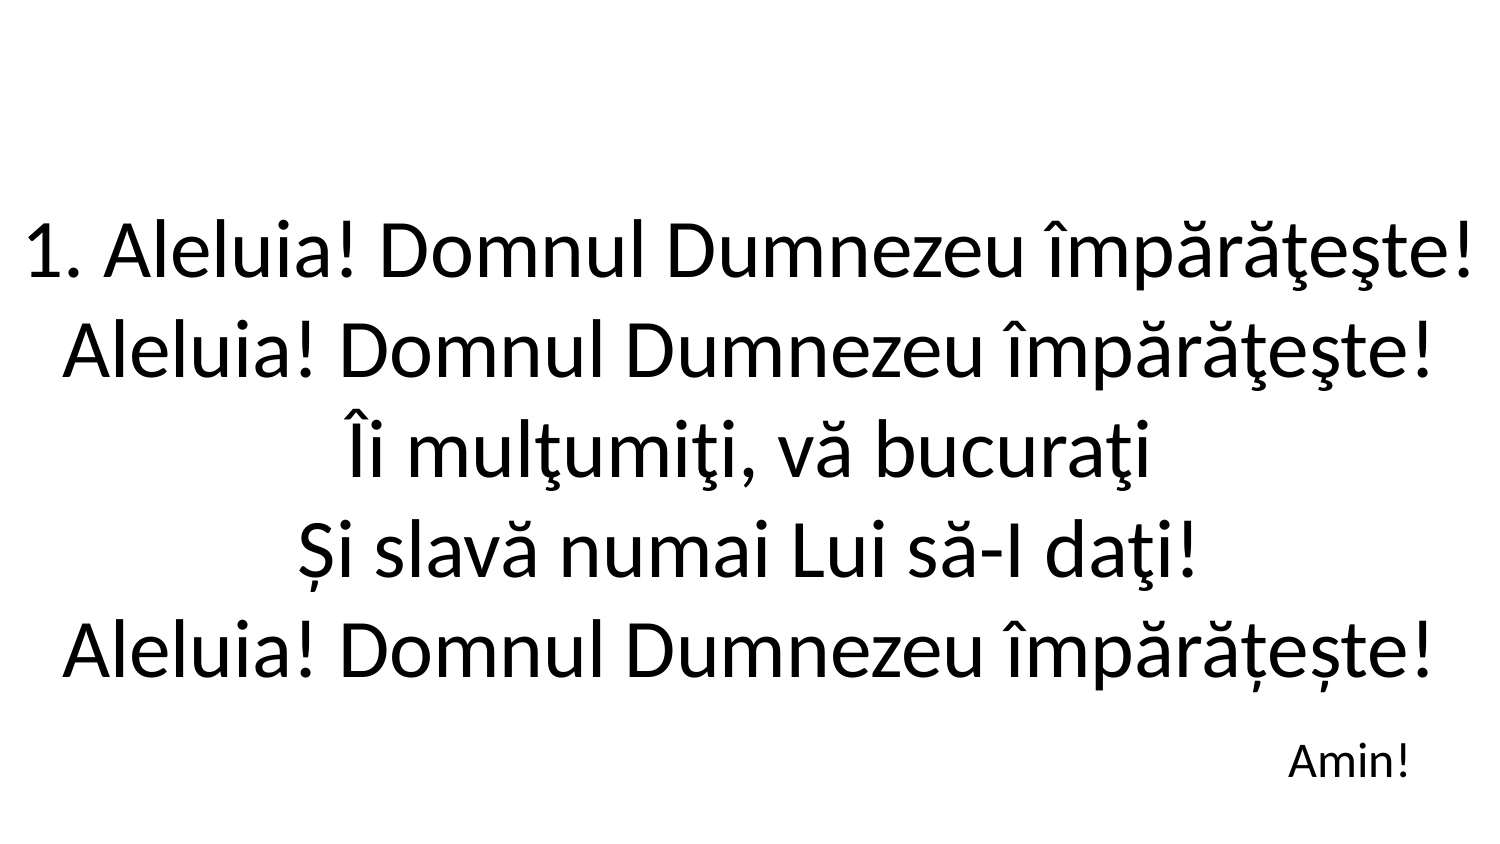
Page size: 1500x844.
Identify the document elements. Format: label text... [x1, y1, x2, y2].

text_box 1. Aleluia! Domnul Dumnezeu împărăţeşte! Aleluia! Domnul Dumnezeu împărăţeşte! Îi mulţumiţi, vă bucuraţi Și slavă numai Lui să-I daţi! Aleluia! Domnul Dumnezeu împărățește! [6, 142, 1494, 702]
text_box Amin! [1273, 674, 1427, 795]
